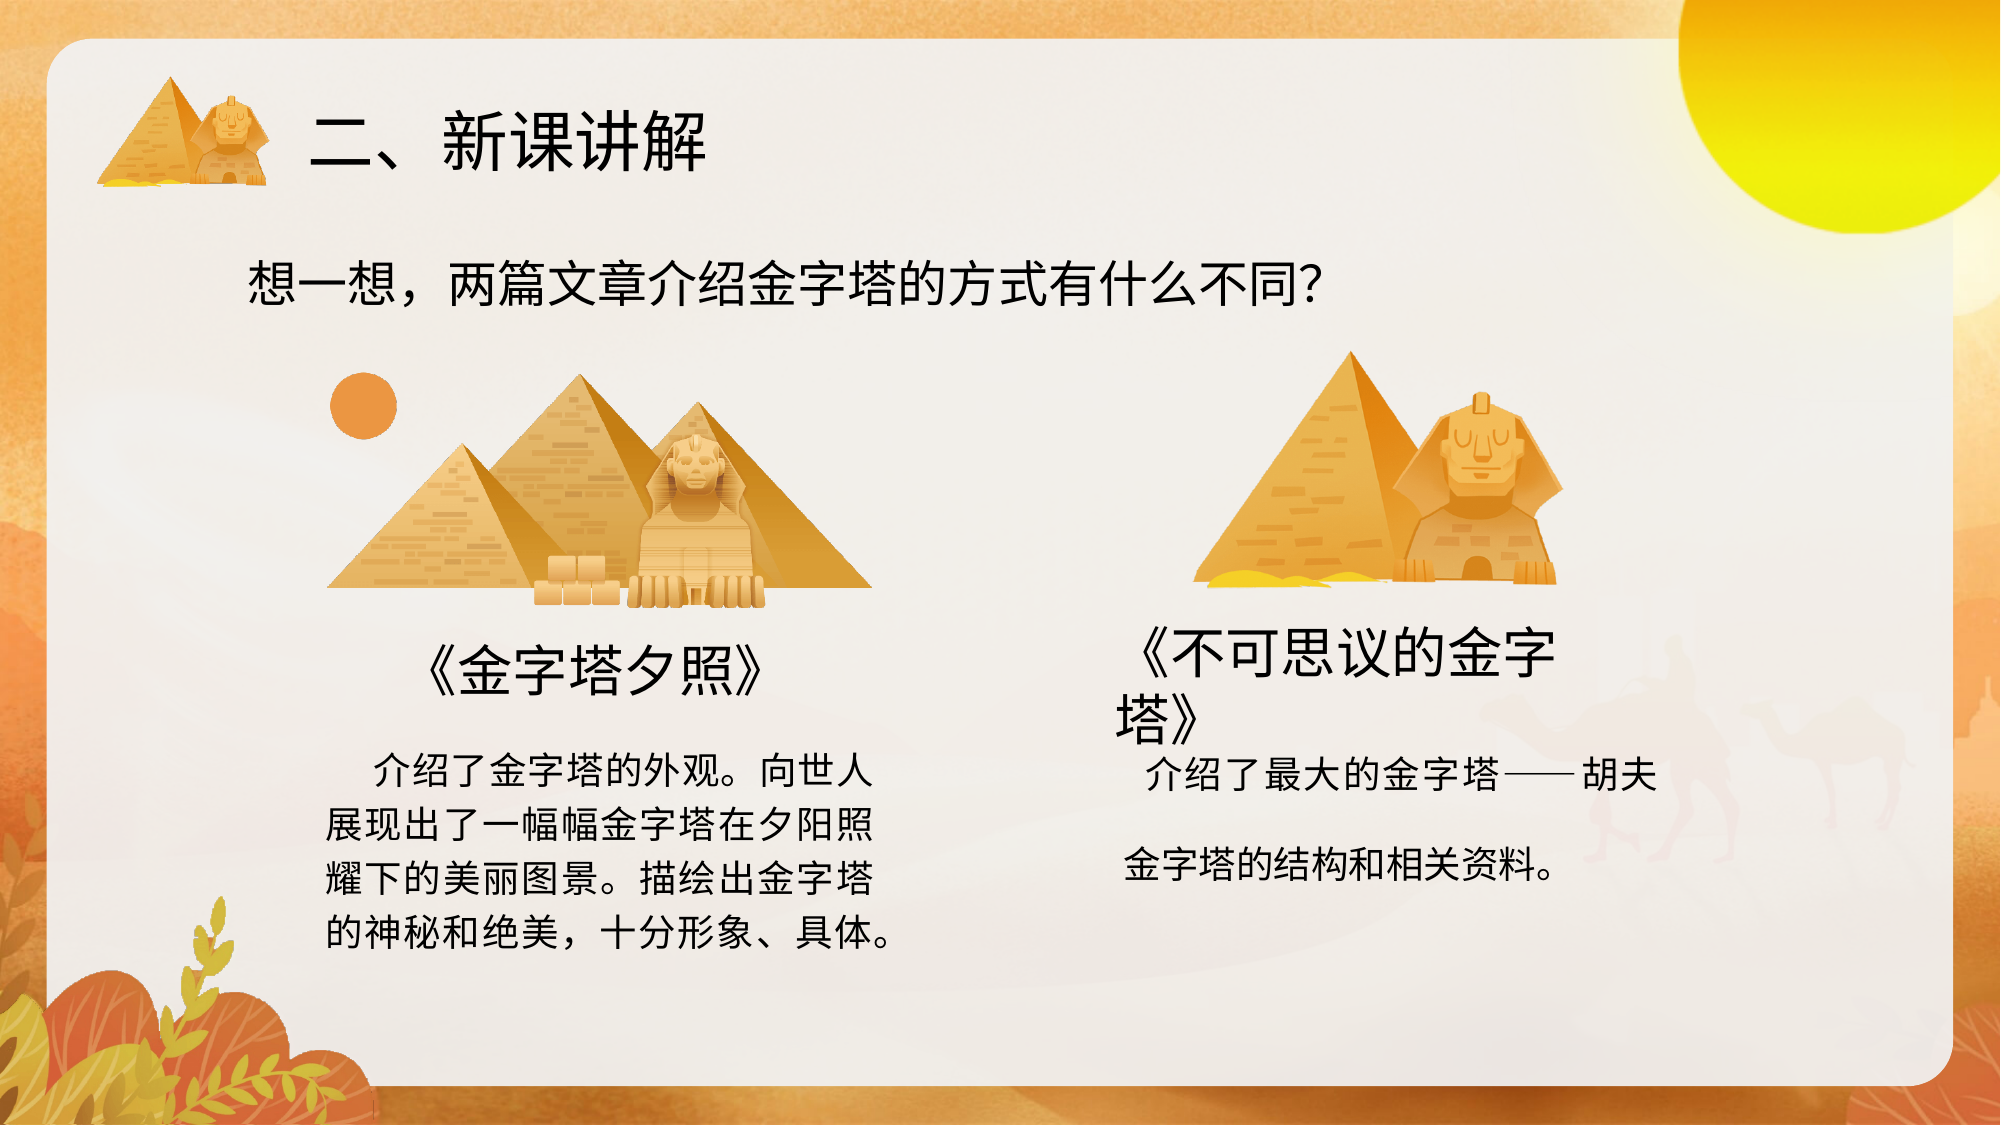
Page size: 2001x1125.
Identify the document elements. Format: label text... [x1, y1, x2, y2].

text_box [84, 51, 726, 199]
text_box 想一想，两篇文章介绍金字塔的方式有什么不同？ [232, 245, 1358, 320]
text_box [317, 320, 875, 712]
picture [0, 0, 2001, 1125]
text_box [1099, 297, 1683, 694]
text_box 介绍了最大的金字塔——胡夫金字塔的结构和相关资料。 [1108, 699, 1674, 894]
text_box 介绍了金字塔的外观。向世人展现出了一幅幅金字塔在夕阳照耀下的美丽图景。描绘出金字塔的神秘和绝美，十分形象、具体。 [310, 730, 889, 961]
